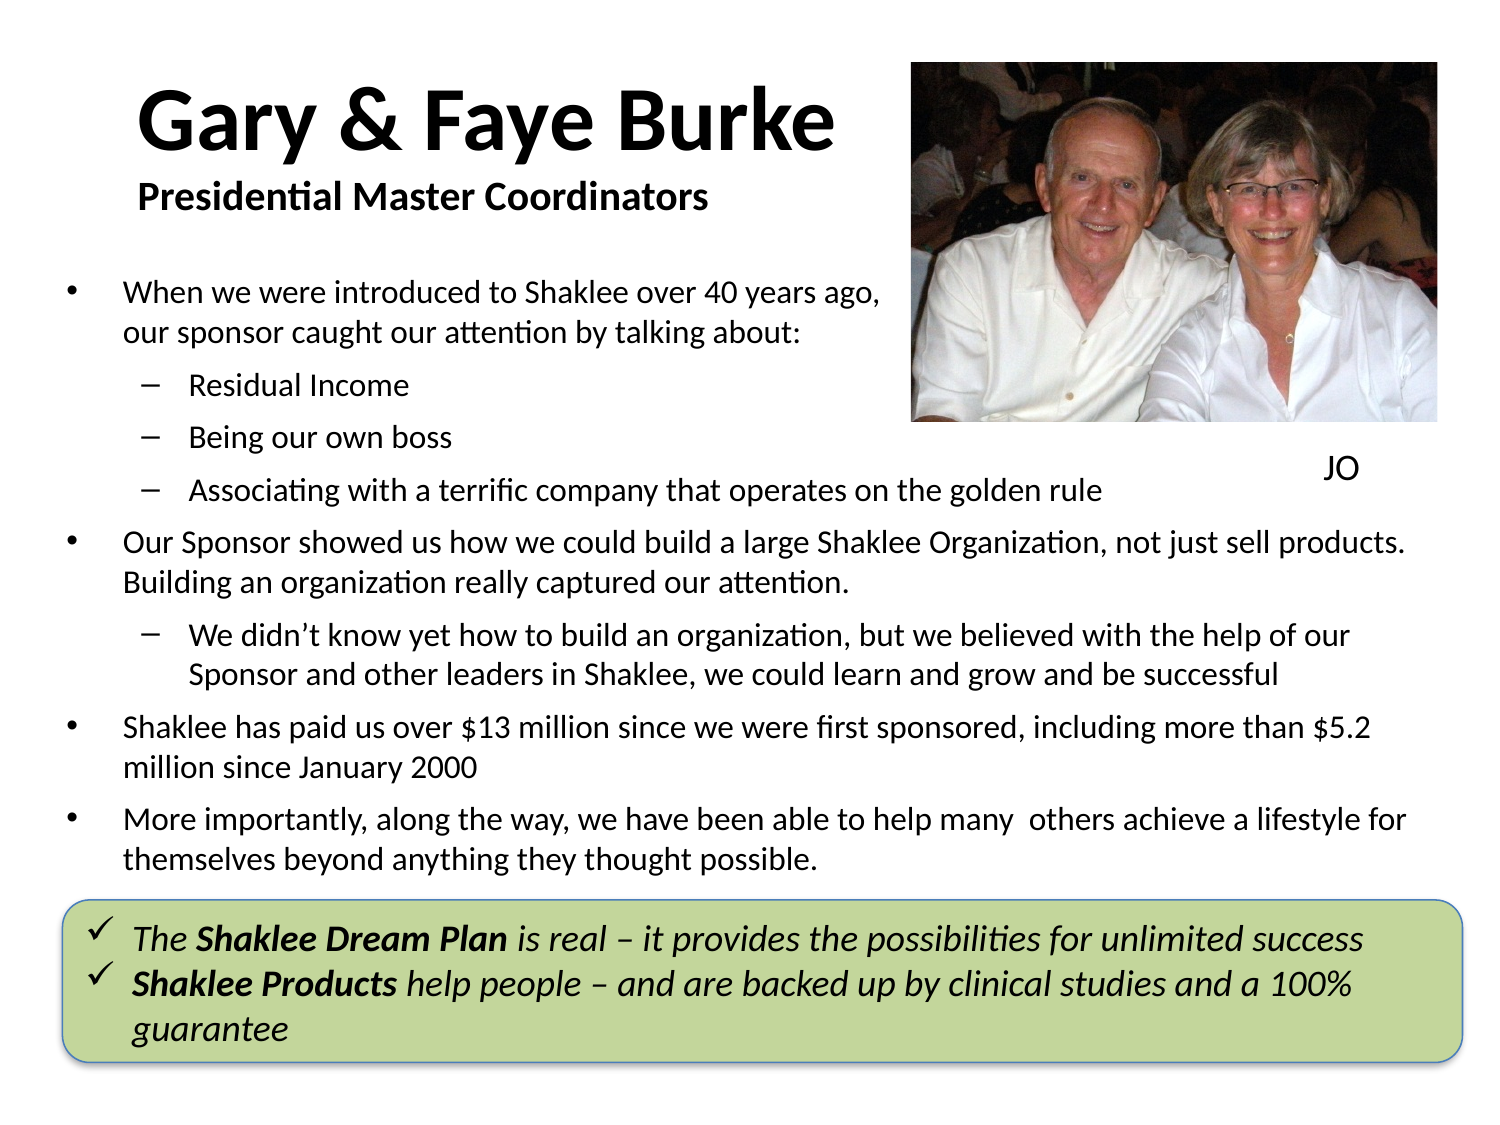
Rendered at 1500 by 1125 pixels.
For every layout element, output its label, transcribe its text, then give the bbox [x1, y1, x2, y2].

title Gary & Faye Burke Presidential Master Coordinators [75, 45, 1425, 233]
text_box JO [1308, 435, 1497, 496]
picture [910, 62, 1438, 422]
list When we were introduced to Shaklee over 40 years ago, our sponsor caught our attention by talking about: Residual Income Being our own boss Associating with a terrific company that operates on the golden rule Our Sponsor showed us how we could build a large Shaklee Organization, not just sell products. Building an organization really captured our attention. We didn’t know yet how to build an organization, but we believed with the help of our Sponsor and other leaders in Shaklee, we could learn and grow and be successful Shaklee has paid us over $13 million since we were first sponsored, including more than $5.2 million since January 2000 More importantly, along the way, we have been able to help many others achieve a lifestyle for themselves beyond anything they thought possible. [51, 263, 1438, 1075]
text_box The Shaklee Dream Plan is real – it provides the possibilities for unlimited success Shaklee Products help people – and are backed up by clinical studies and a 100% guarantee [61, 899, 1464, 1064]
